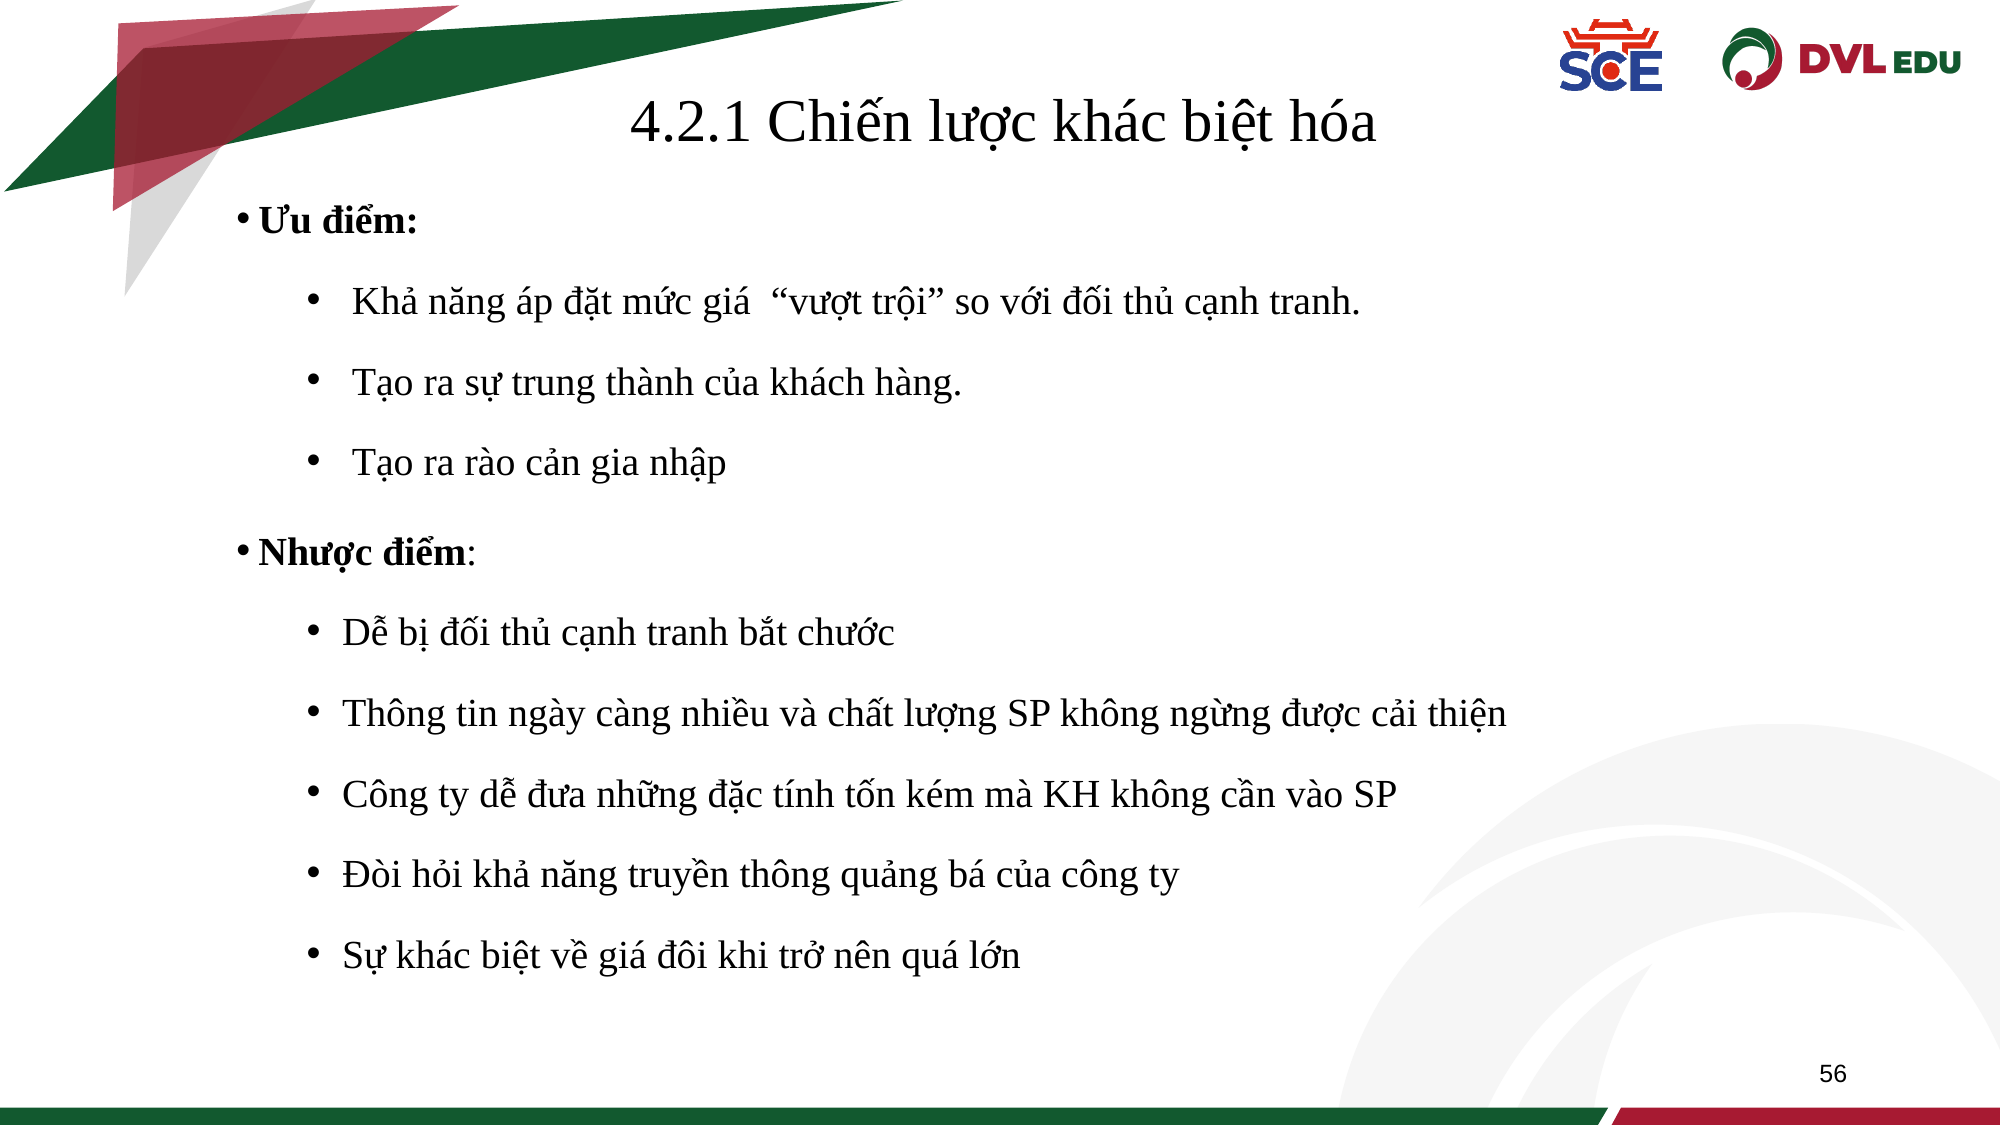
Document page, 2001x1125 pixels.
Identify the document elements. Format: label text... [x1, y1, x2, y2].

title 4.2.1 Chiến lược khác biệt hóa [615, 81, 1891, 163]
text_box 56 [1412, 1042, 1863, 1103]
list Ưu điểm: Khả năng áp đặt mức giá “vượt trội” so với đối thủ cạnh tranh. Tạo ra sự trung thành của khách hàng. Tạo ra rào cản gia nhập Nhược điểm: Dễ bị đối thủ cạnh tranh bắt chước Thông tin ngày càng nhiều và chất lượng SP không ngừng được cải thiện Công ty dễ đưa những đặc tính tốn kém mà KH không cần vào SP Đòi hỏi khả năng truyền thông quảng bá của công ty Sự khác biệt về giá đôi khi trở nên quá lớn [221, 162, 1713, 986]
picture [1722, 27, 1961, 91]
picture [1559, 19, 1667, 81]
